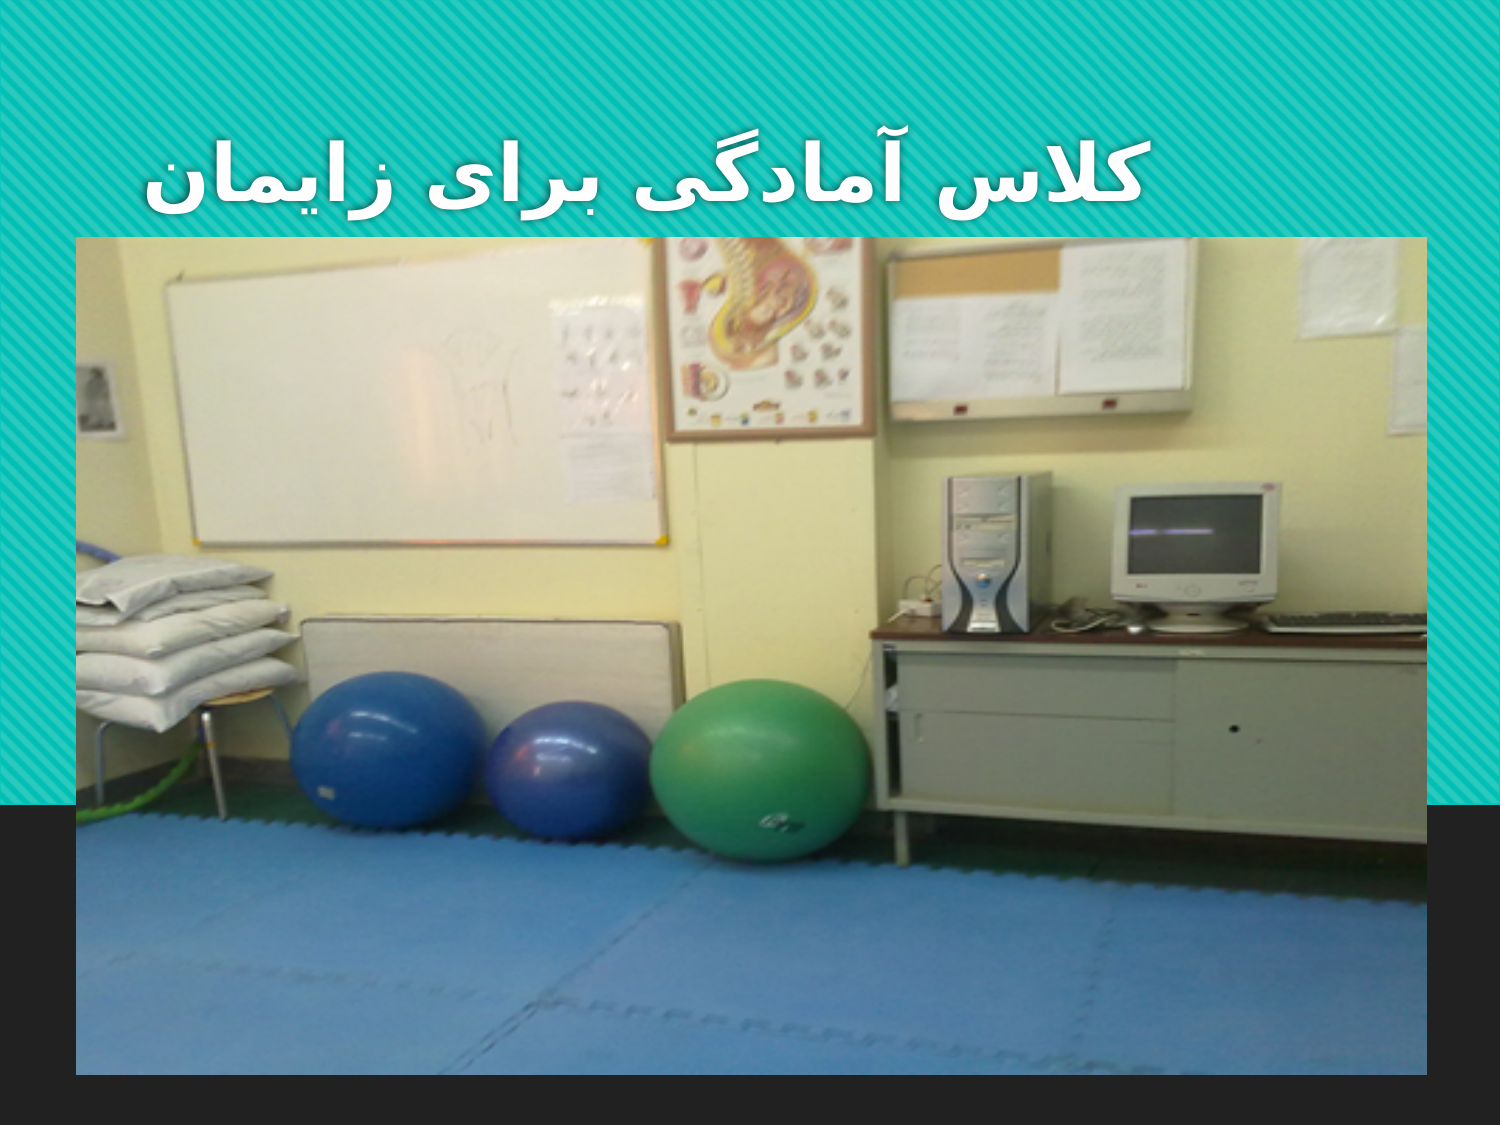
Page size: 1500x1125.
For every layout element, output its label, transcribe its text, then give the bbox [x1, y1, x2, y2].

title کلاس آمادگی برای زایمان [114, 37, 1390, 225]
picture [76, 237, 1427, 1076]
